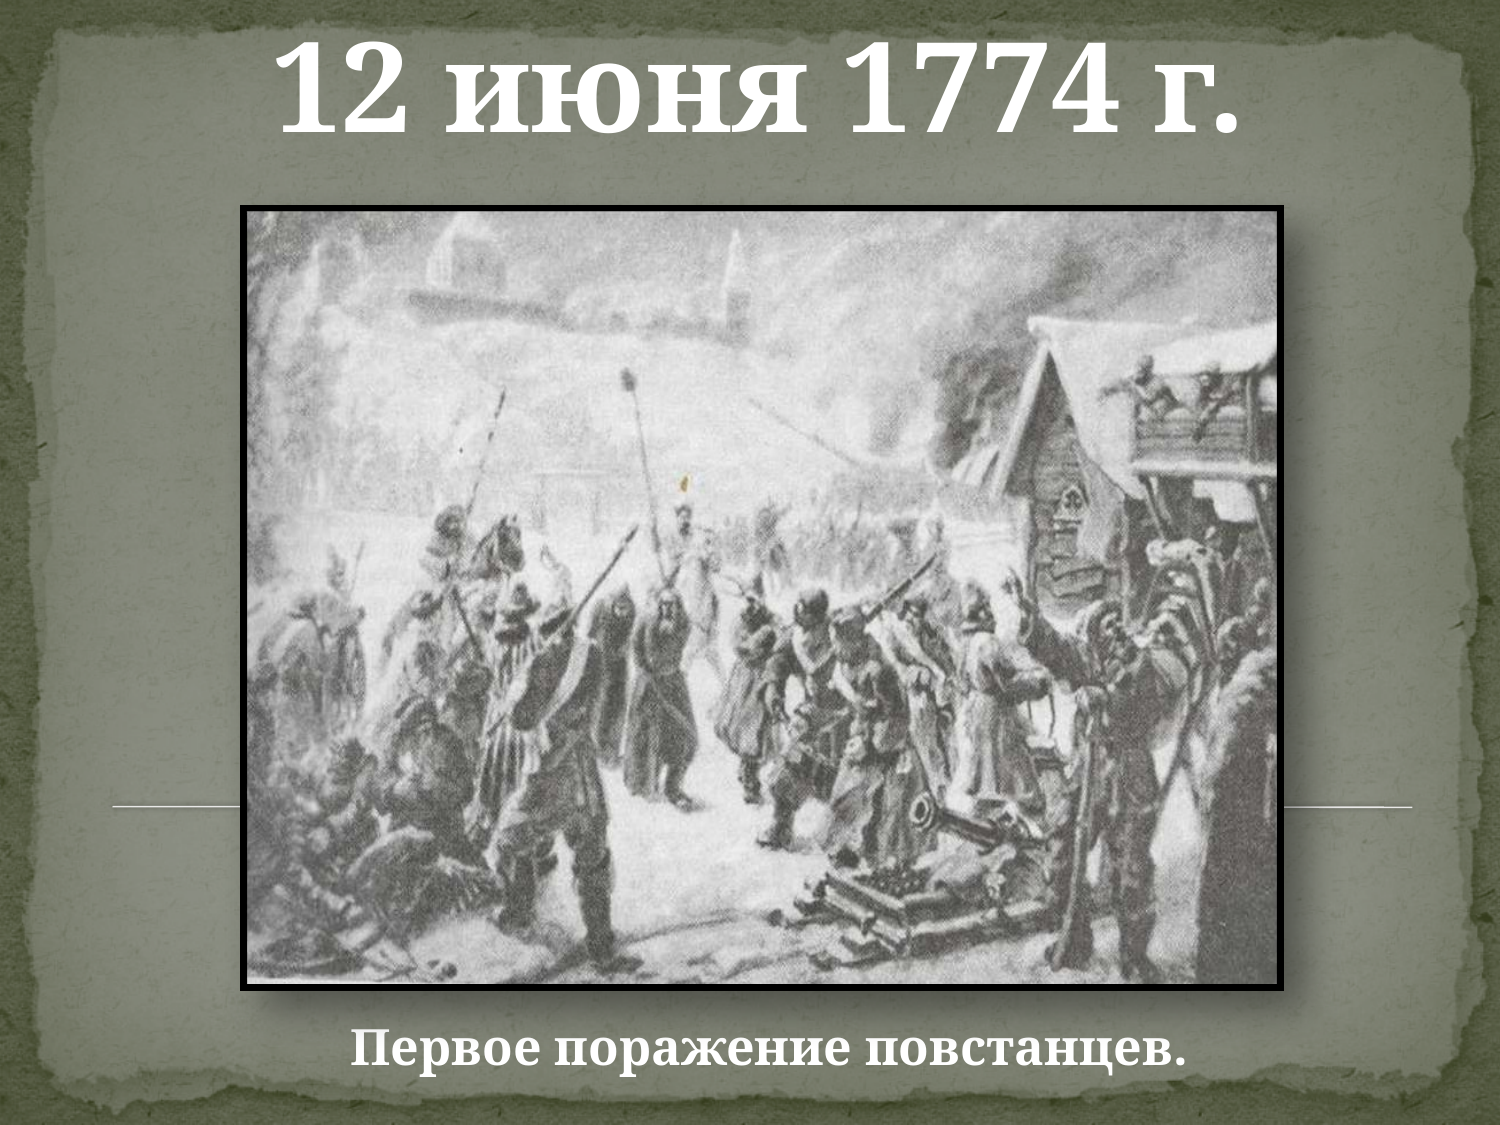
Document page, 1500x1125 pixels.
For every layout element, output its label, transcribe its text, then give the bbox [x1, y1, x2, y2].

picture [246, 211, 1279, 985]
text_box 12 июня 1774 г. [257, 0, 1326, 165]
text_box Первое поражение повстанцев. [325, 1038, 1203, 1083]
